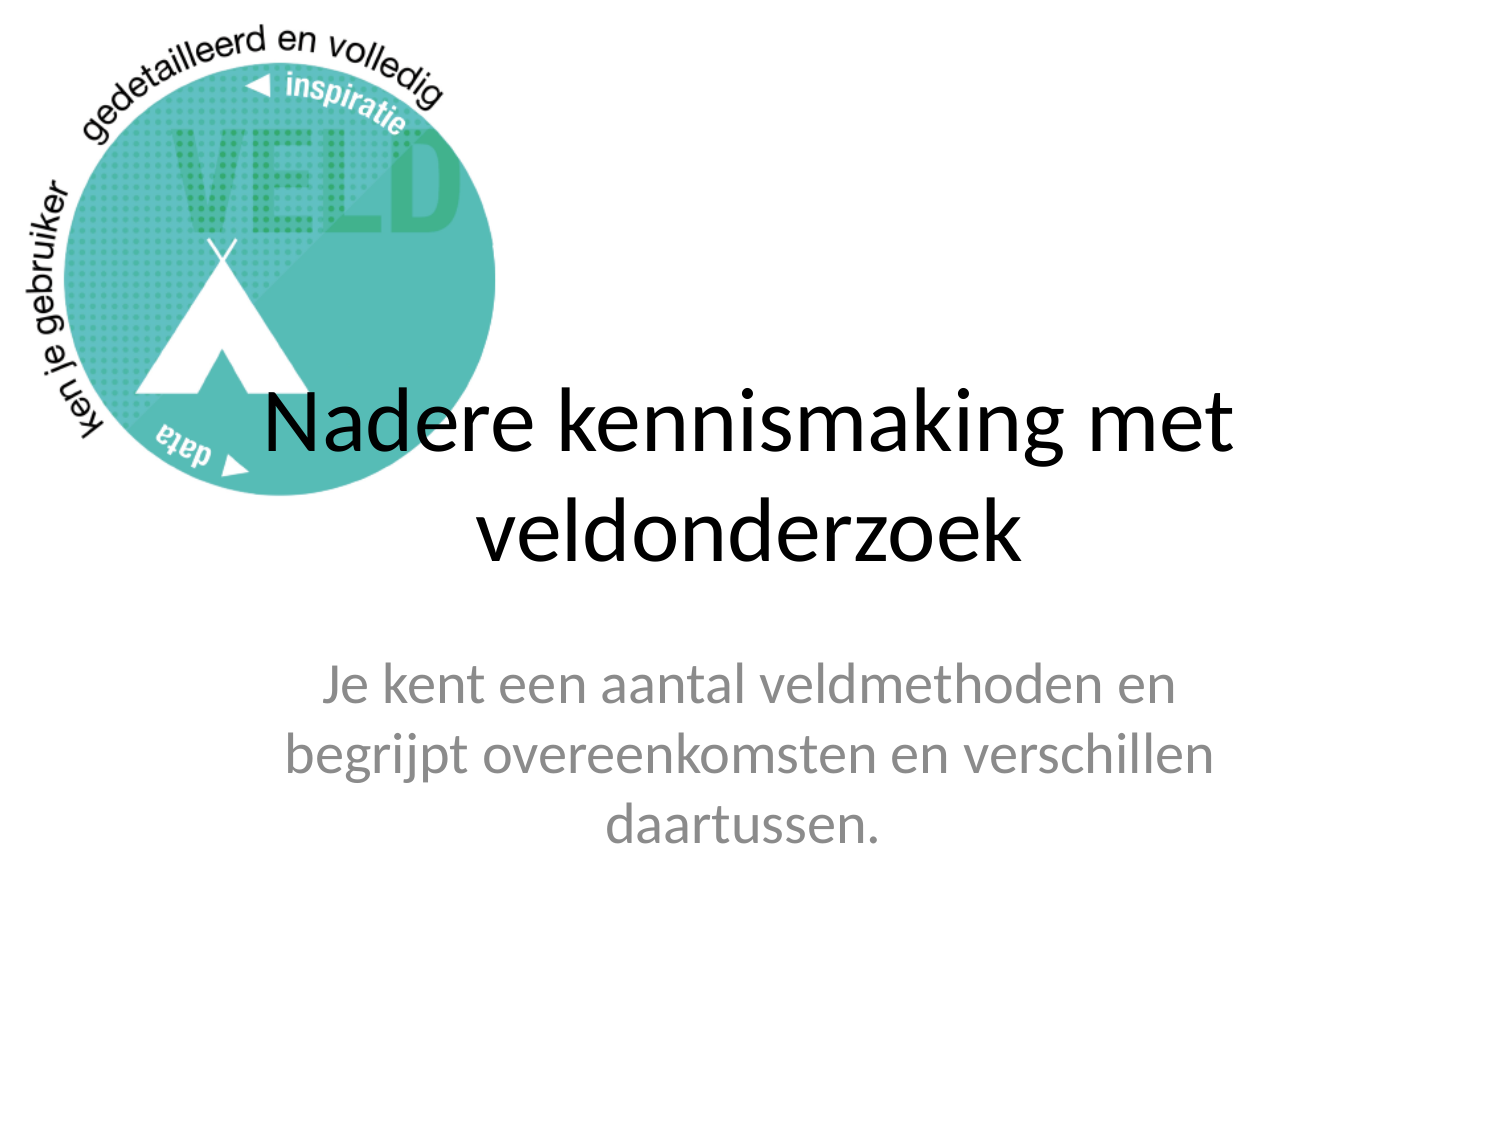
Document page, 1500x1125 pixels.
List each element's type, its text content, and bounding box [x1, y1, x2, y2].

title Nadere kennismaking met veldonderzoek [112, 349, 1388, 591]
picture [0, 2, 531, 516]
subtitle Je kent een aantal veldmethoden en begrijpt overeenkomsten en verschillen daartussen. [225, 637, 1275, 925]
